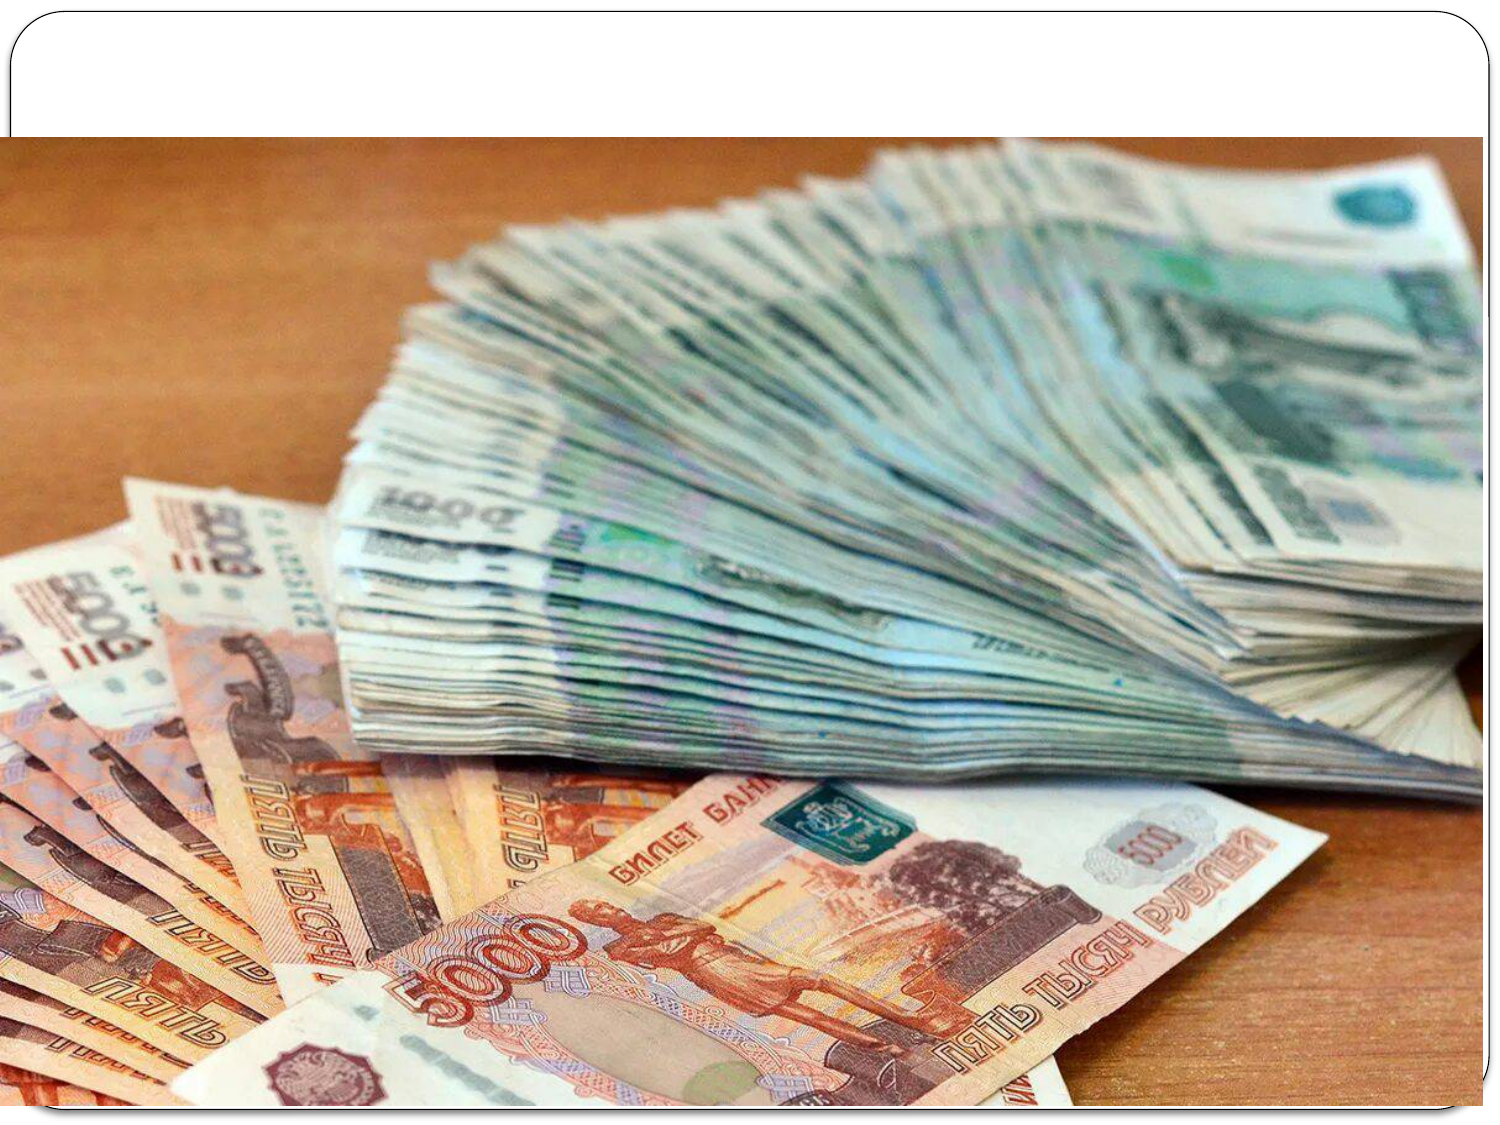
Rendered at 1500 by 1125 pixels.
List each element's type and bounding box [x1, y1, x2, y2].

list [0, 136, 1483, 1107]
